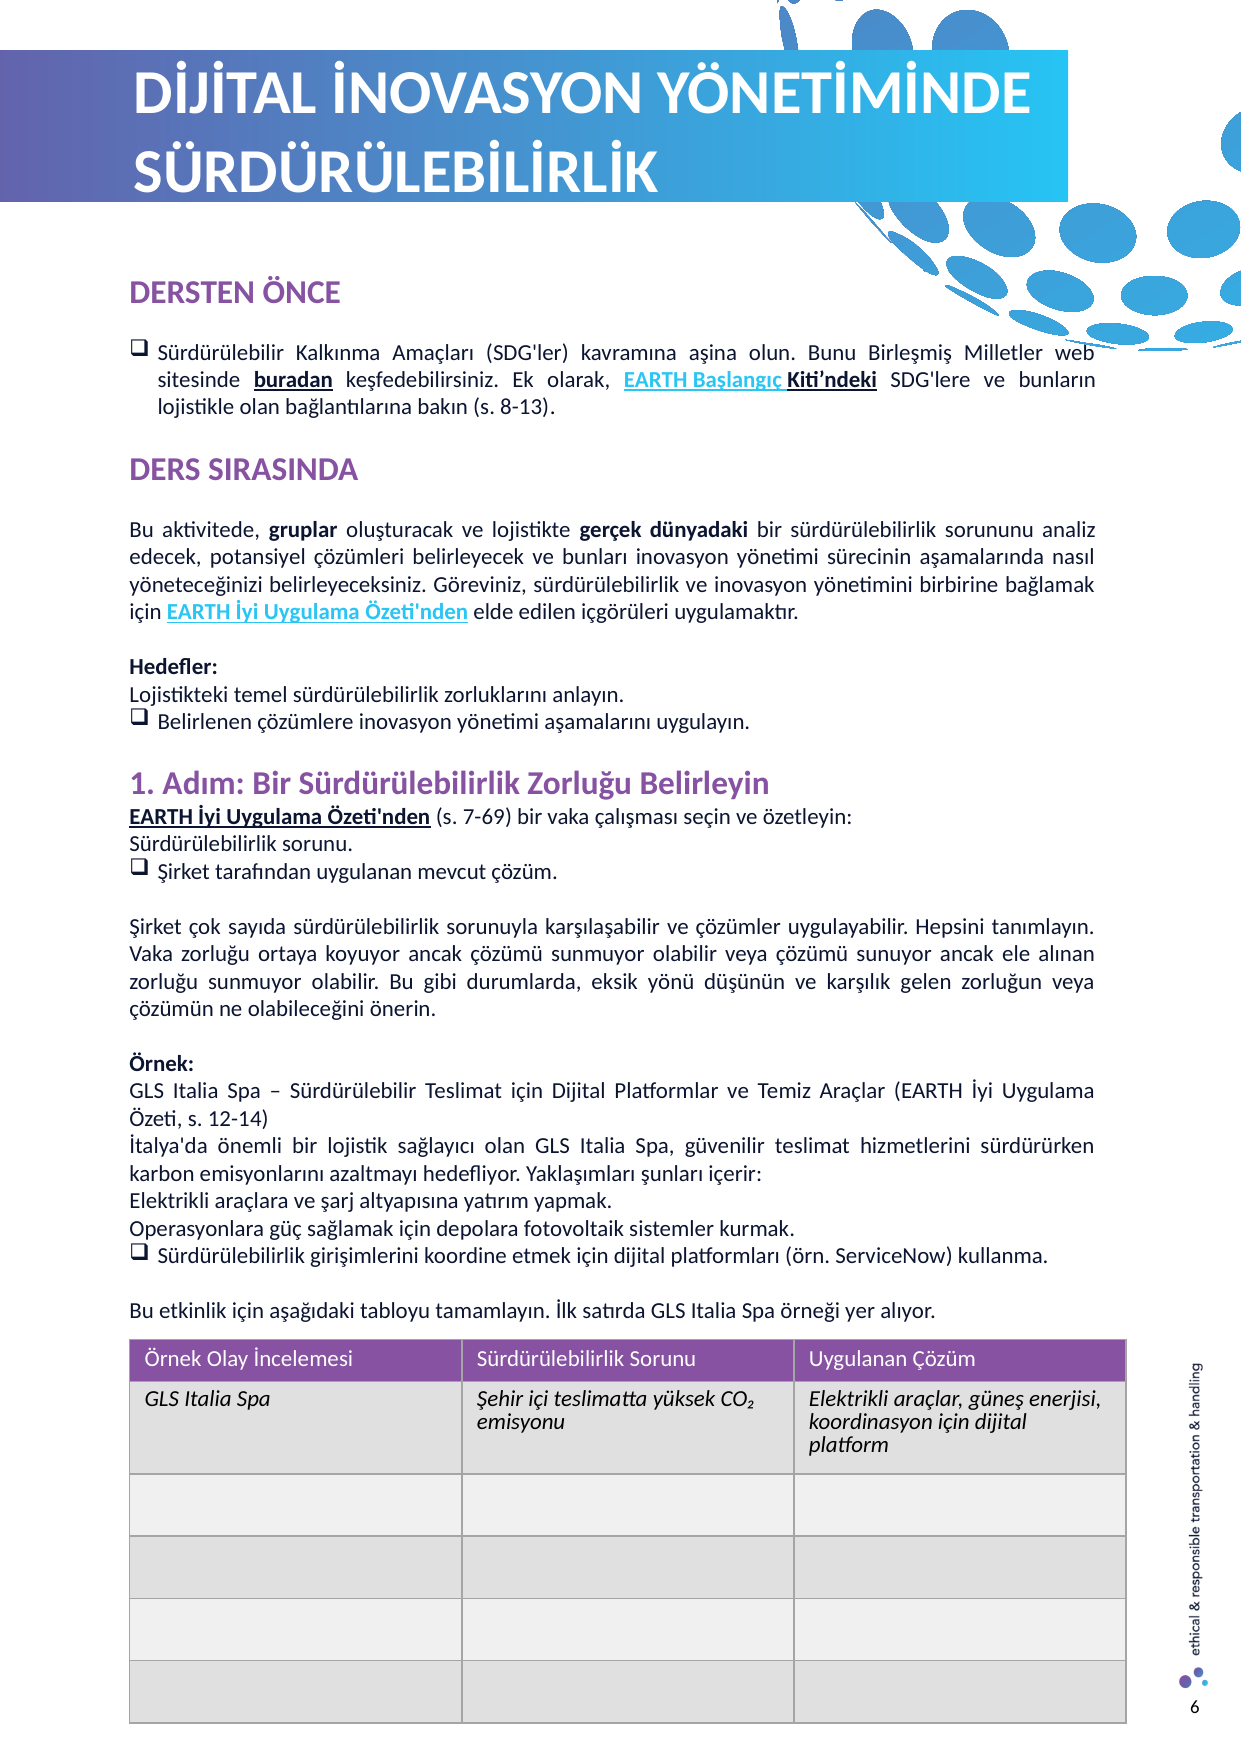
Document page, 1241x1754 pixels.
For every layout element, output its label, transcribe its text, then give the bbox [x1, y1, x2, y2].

table_cell Elektrikli araçlar, güneş enerjisi, koordinasyon için dijital platform [795, 1382, 1125, 1473]
table_cell [463, 1599, 793, 1660]
table_cell Şehir içi teslimatta yüksek CO₂ emisyonu [463, 1382, 793, 1473]
text_box [1086, 323, 1149, 345]
picture [1179, 1357, 1217, 1680]
text_box [1065, 339, 1117, 349]
text_box [1174, 321, 1233, 343]
text_box [1220, 270, 1241, 306]
table_cell [795, 1537, 1125, 1598]
text_box [963, 202, 1036, 257]
table_cell [130, 1537, 461, 1598]
text_box [852, 9, 913, 50]
text_box [888, 202, 949, 243]
table_cell [795, 1661, 1125, 1722]
list DERSTEN ÖNCE Sürdürülebilir Kalkınma Amaçları (SDG'ler) kavramına aşina olun. Bunu Birleşmiş Milletler web sitesinde buradan keşfedebilirsiniz. Ek olarak, EARTH Başlangıç Kiti’ndeki SDG'lere ve bunların lojistikle olan bağlantılarına bakın (s. 8-13).​ ​ DERS SIRASINDA Bu aktivitede, gruplar oluşturacak ve lojistikte gerçek dünyadaki bir sürdürülebilirlik sorununu analiz edecek, potansiyel çözümleri belirleyecek ve bunları inovasyon yönetimi sürecinin aşamalarında nasıl yöneteceğinizi belirleyeceksiniz. Göreviniz, sürdürülebilirlik ve inovasyon yönetimini birbirine bağlamak için EARTH İyi Uygulama Özeti'nden elde edilen içgörüleri uygulamaktır. Hedefler: Lojistikteki temel sürdürülebilirlik zorluklarını anlayın. Belirlenen çözümlere inovasyon yönetimi aşamalarını uygulayın. 1. Adım: Bir Sürdürülebilirlik Zorluğu Belirleyin EARTH İyi Uygulama Özeti'nden (s. 7-69) bir vaka çalışması seçin ve özetleyin: Sürdürülebilirlik sorunu. Şirket tarafından uygulanan mevcut çözüm. Şirket çok sayıda sürdürülebilirlik sorunuyla karşılaşabilir ve çözümler uygulayabilir. Hepsini tanımlayın. Vaka zorluğu ortaya koyuyor ancak çözümü sunmuyor olabilir veya çözümü sunuyor ancak ele alınan zorluğu sunmuyor olabilir. Bu gibi durumlarda, eksik yönü düşünün ve karşılık gelen zorluğun veya çözümün ne olabileceğini önerin. Örnek: GLS Italia Spa – Sürdürülebilir Teslimat için Dijital Platformlar ve Temiz Araçlar (EARTH İyi Uygulama Özeti, s. 12-14) İtalya'da önemli bir lojistik sağlayıcı olan GLS Italia Spa, güvenilir teslimat hizmetlerini sürdürürken karbon emisyonlarını azaltmayı hedefliyor. Yaklaşımları şunları içerir: Elektrikli araçlara ve şarj altyapısına yatırım yapmak. Operasyonlara güç sağlamak için depolara fotovoltaik sistemler kurmak. Sürdürülebilirlik girişimlerini koordine etmek için dijital platformları (örn. ServiceNow) kullanma. Bu etkinlik için aşağıdaki tabloyu tamamlayın. İlk satırda GLS Italia Spa örneği yer alıyor. [114, 262, 1112, 1327]
table_cell [463, 1537, 793, 1598]
list DİJİTAL İNOVASYON YÖNETİMİNDE SÜRDÜRÜLEBİLİRLİK [0, 50, 1069, 202]
table_cell GLS Italia Spa [130, 1382, 461, 1473]
table_header Sürdürülebilirlik Sorunu [463, 1340, 793, 1381]
text_box [1026, 270, 1094, 312]
text_box [779, 6, 799, 50]
slide_number 6 [1153, 1676, 1215, 1736]
table_cell [130, 1475, 461, 1535]
text_box [855, 202, 939, 276]
text_box [1213, 340, 1241, 348]
table_header Örnek Olay İncelemesi [130, 1340, 461, 1381]
text_box [1009, 310, 1069, 336]
text_box [932, 10, 1009, 50]
text_box [1121, 276, 1188, 316]
table_header Uygulanan Çözüm [795, 1340, 1125, 1381]
text_box [1059, 203, 1137, 263]
text_box [946, 256, 1008, 299]
table_cell [795, 1475, 1125, 1535]
table_cell [130, 1661, 461, 1722]
text_box [1221, 112, 1241, 172]
text_box [788, 0, 800, 4]
text_box [1167, 200, 1240, 258]
table_cell [463, 1661, 793, 1722]
table_cell [130, 1599, 461, 1660]
text_box [945, 285, 999, 316]
table_cell [795, 1599, 1125, 1660]
table_cell [463, 1475, 793, 1535]
